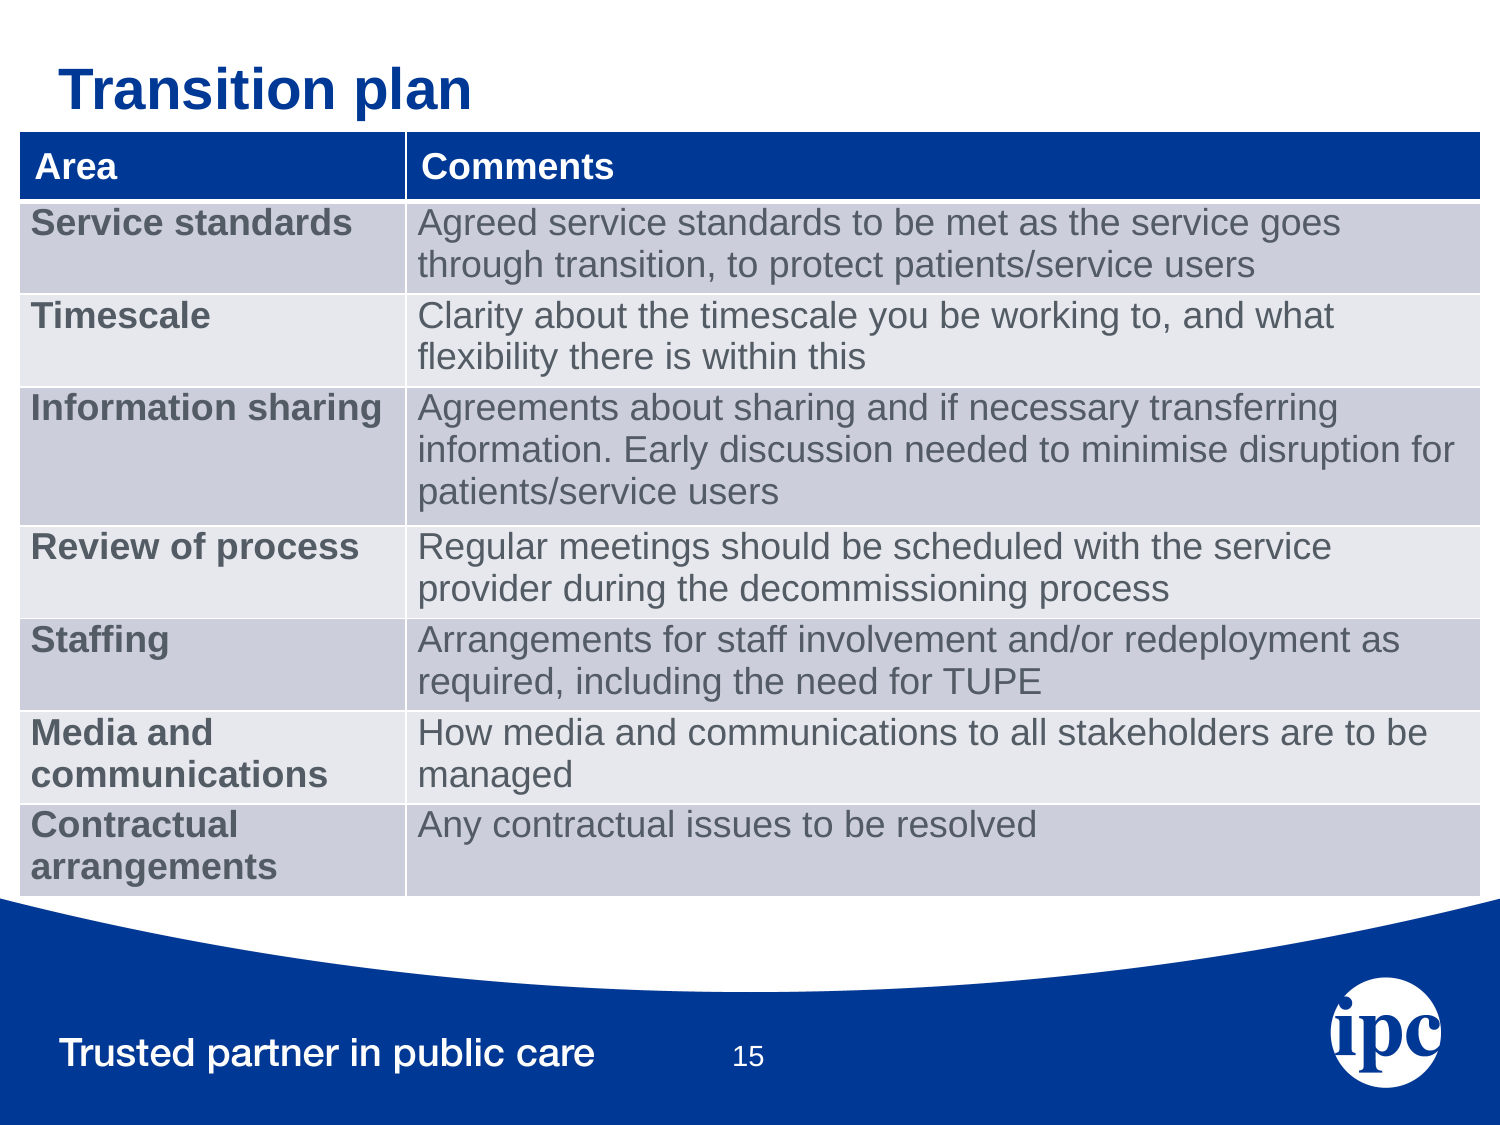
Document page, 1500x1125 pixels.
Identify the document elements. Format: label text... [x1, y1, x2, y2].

footer 15 [585, 1024, 911, 1085]
table_header Comments [407, 132, 1480, 199]
table_header Area [20, 132, 405, 199]
table_cell Contractual arrangements [20, 805, 405, 896]
table_cell Information sharing [20, 388, 405, 525]
table_cell Service standards [20, 204, 405, 293]
table_cell Media and communications [20, 712, 405, 803]
table_cell Agreed service standards to be met as the service goes through transition, to protect patients/service users [407, 204, 1480, 293]
table_cell Any contractual issues to be resolved [407, 805, 1480, 896]
table_cell Regular meetings should be scheduled with the service provider during the decommissioning process [407, 527, 1480, 618]
table_cell Review of process [20, 527, 405, 618]
title Transition plan [58, 59, 1442, 130]
table_cell Arrangements for staff involvement and/or redeployment as required, including the need for TUPE [407, 619, 1480, 710]
table_cell Agreements about sharing and if necessary transferring information. Early discussion needed to minimise disruption for patients/service users [407, 388, 1480, 525]
picture [0, 0, 1500, 1125]
table_cell Clarity about the timescale you be working to, and what flexibility there is within this [407, 295, 1480, 386]
table_cell How media and communications to all stakeholders are to be managed [407, 712, 1480, 803]
table_cell Staffing [20, 619, 405, 710]
table_cell Timescale [20, 295, 405, 386]
